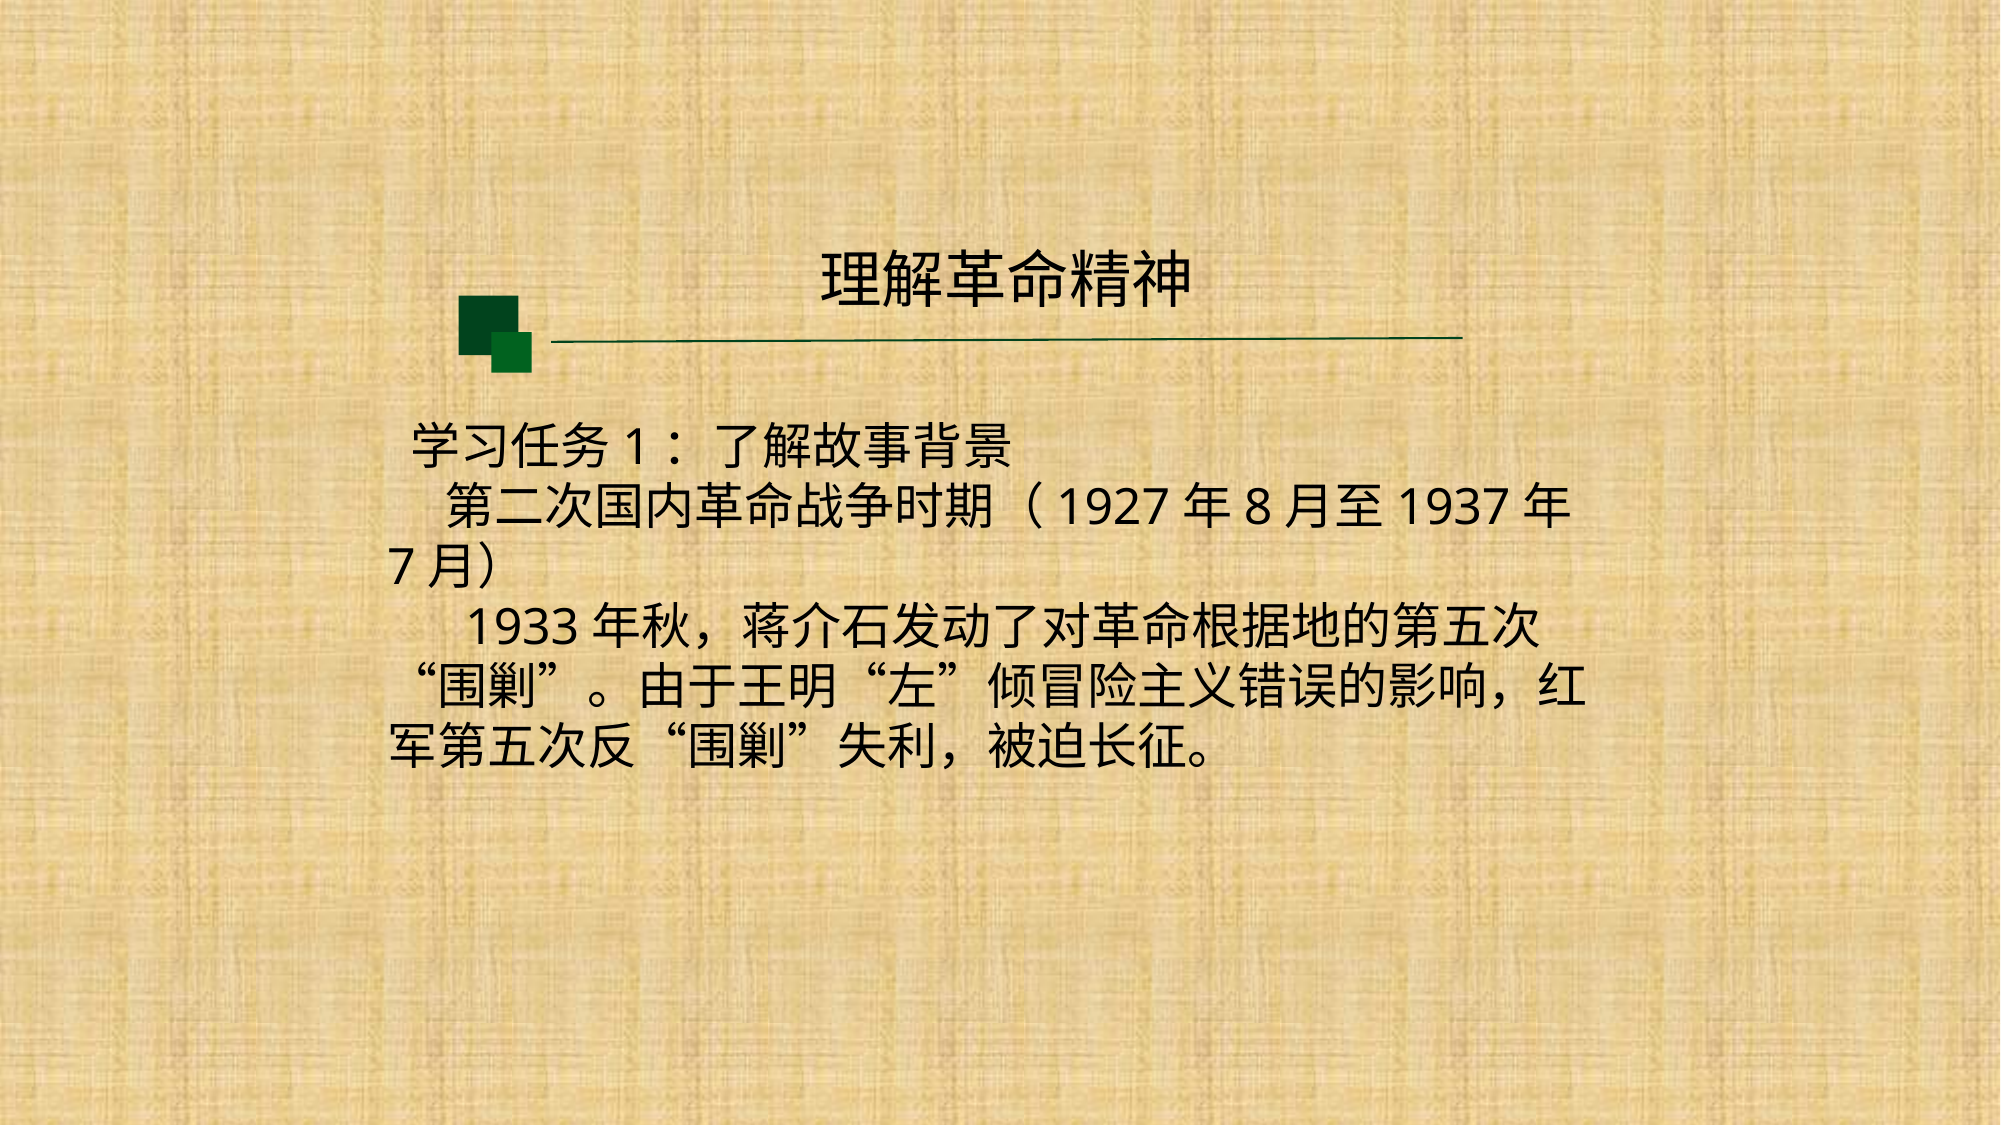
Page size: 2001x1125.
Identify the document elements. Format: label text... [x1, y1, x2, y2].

text_box 学习任务1：了解故事背景 第二次国内革命战争时期（1927年8月至1937年7月） 1933年秋，蒋介石发动了对革命根据地的第五次“围剿”。由于王明“左”倾冒险主义错误的影响，红军第五次反“围剿”失利，被迫长征。 [372, 406, 1628, 1022]
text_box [458, 295, 532, 373]
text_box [551, 337, 1463, 342]
picture [0, 0, 2001, 1125]
text_box 理解革命精神 [551, 232, 1463, 322]
